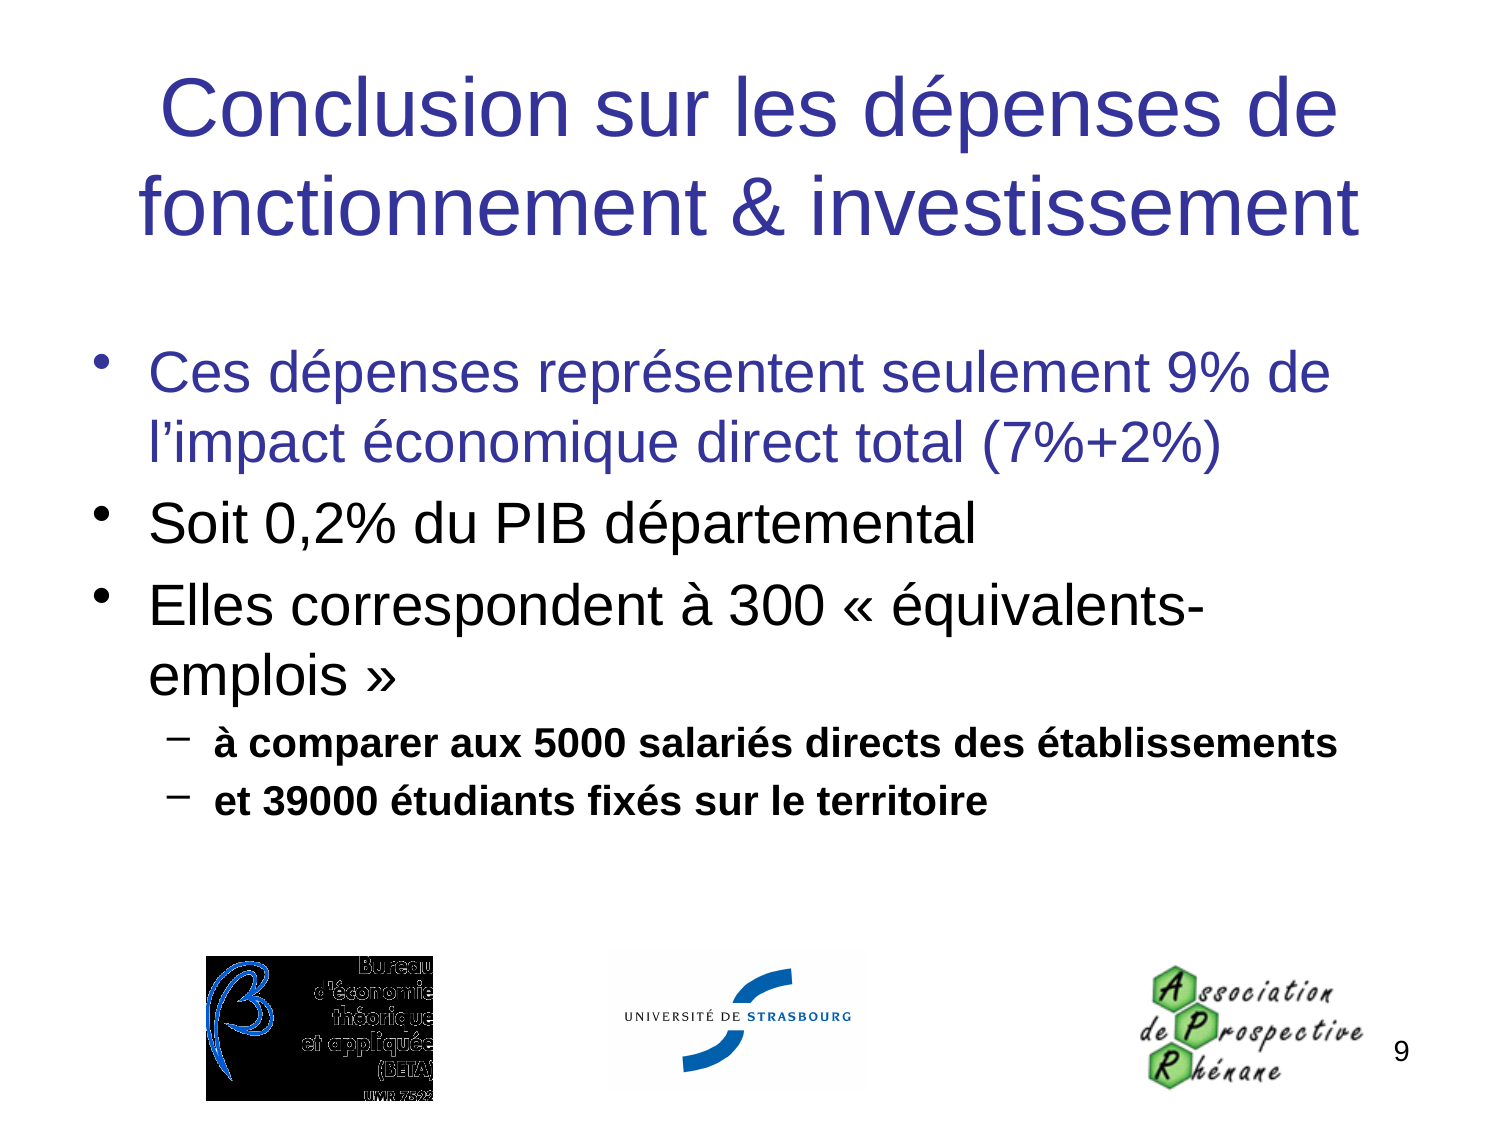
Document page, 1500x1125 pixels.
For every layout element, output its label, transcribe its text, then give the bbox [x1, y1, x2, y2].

title Conclusion sur les dépenses de fonctionnement & investissement [75, 45, 1425, 233]
slide_number 9 [1074, 1069, 1426, 1103]
list Ces dépenses représentent seulement 9% de l’impact économique direct total (7%+2%) Soit 0,2% du PIB départemental Elles correspondent à 300 « équivalents-emplois » à comparer aux 5000 salariés directs des établissements et 39000 étudiants fixés sur le territoire [76, 326, 1427, 1069]
